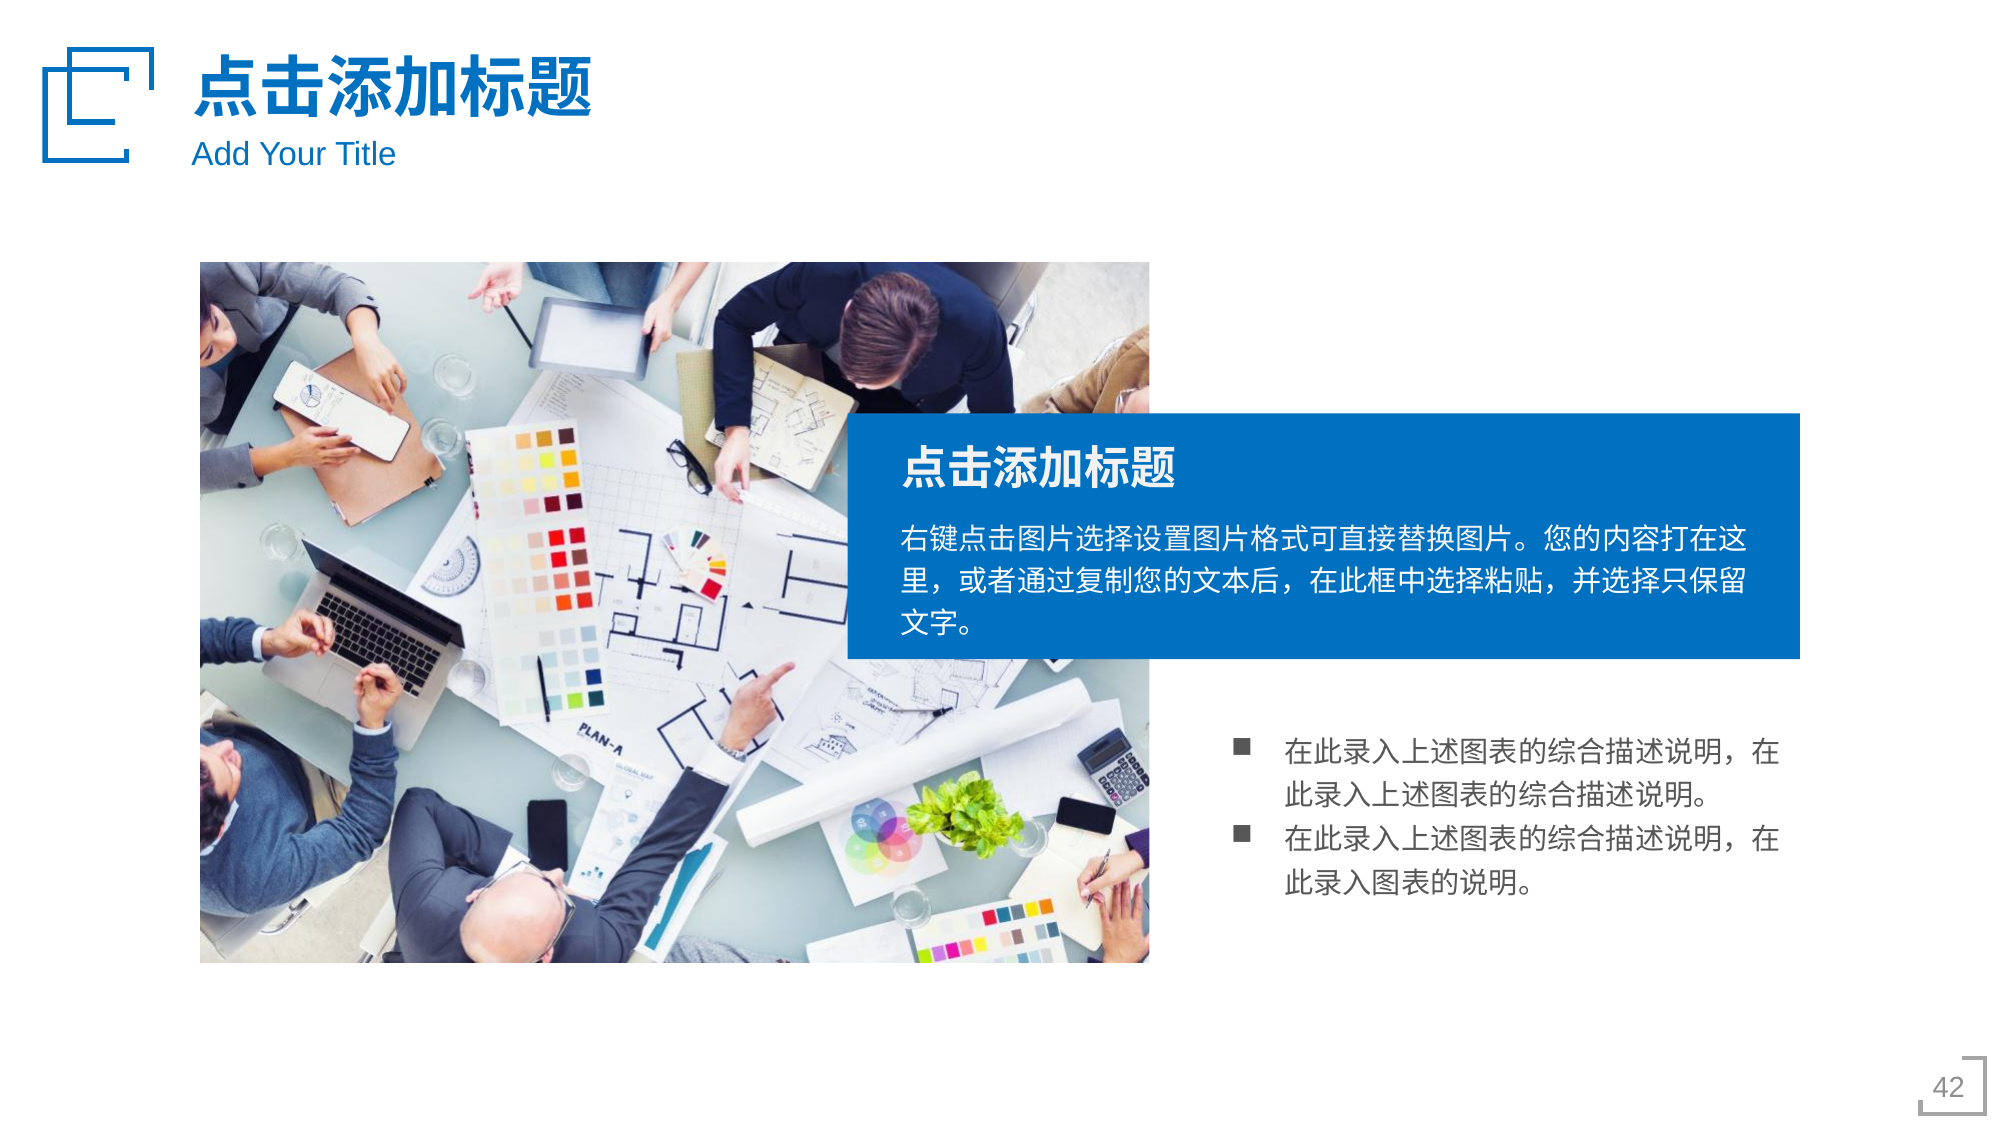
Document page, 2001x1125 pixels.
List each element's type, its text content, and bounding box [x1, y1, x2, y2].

text_box [847, 412, 1801, 660]
text_box 在此录入上述图表的综合描述说明，在此录入上述图表的综合描述说明。 在此录入上述图表的综合描述说明，在此录入图表的说明。 [1210, 716, 1822, 907]
text_box 点击添加标题 [890, 432, 1188, 499]
text_box Add Your Title [176, 124, 555, 180]
text_box [199, 261, 1150, 963]
text_box 点击添加标题 [177, 36, 609, 132]
text_box 右键点击图片选择设置图片格式可直接替换图片。您的内容打在这里，或者通过复制您的文本后，在此框中选择粘贴，并选择只保留文字。 [888, 507, 1766, 645]
